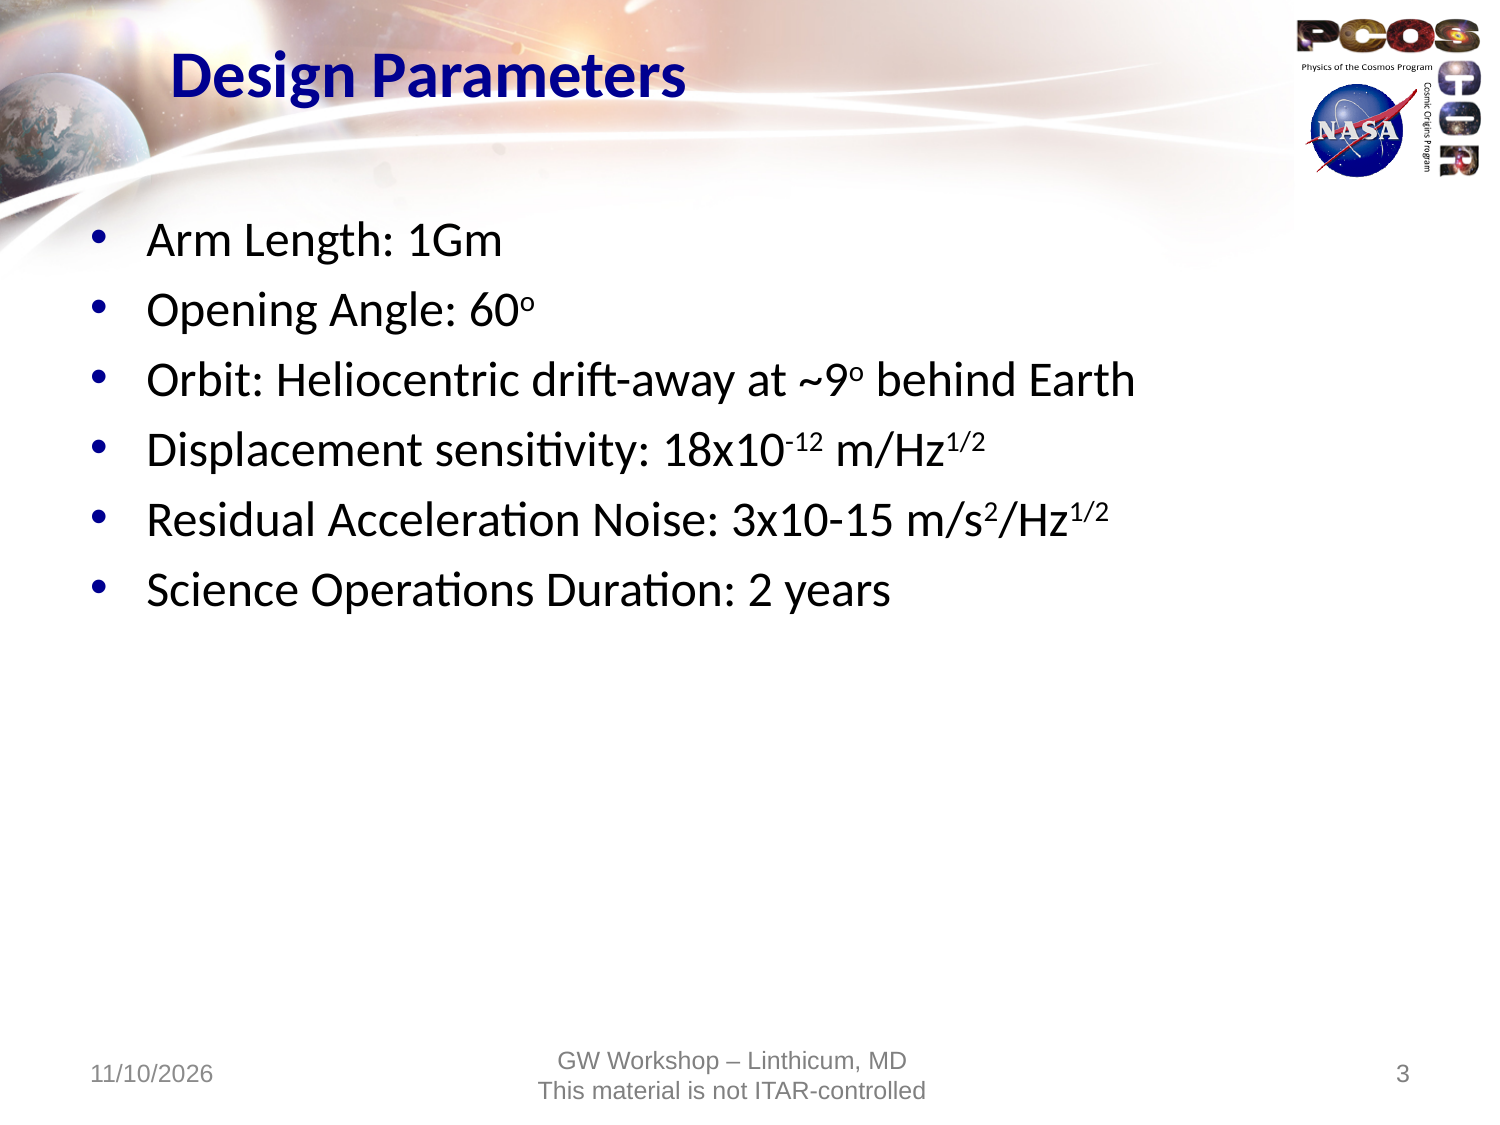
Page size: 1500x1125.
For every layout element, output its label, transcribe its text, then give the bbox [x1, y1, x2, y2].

list Arm Length: 1Gm Opening Angle: 60o Orbit: Heliocentric drift-away at ~9o behind Earth Displacement sensitivity: 18x10-12 m/Hz1/2 Residual Acceleration Noise: 3x10-15 m/s2/Hz1/2 Science Operations Duration: 2 years [75, 198, 1425, 662]
picture [0, 0, 1486, 1125]
slide_number 3 [1074, 1042, 1425, 1103]
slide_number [75, 1042, 357, 1103]
title Design Parameters [155, 0, 765, 143]
